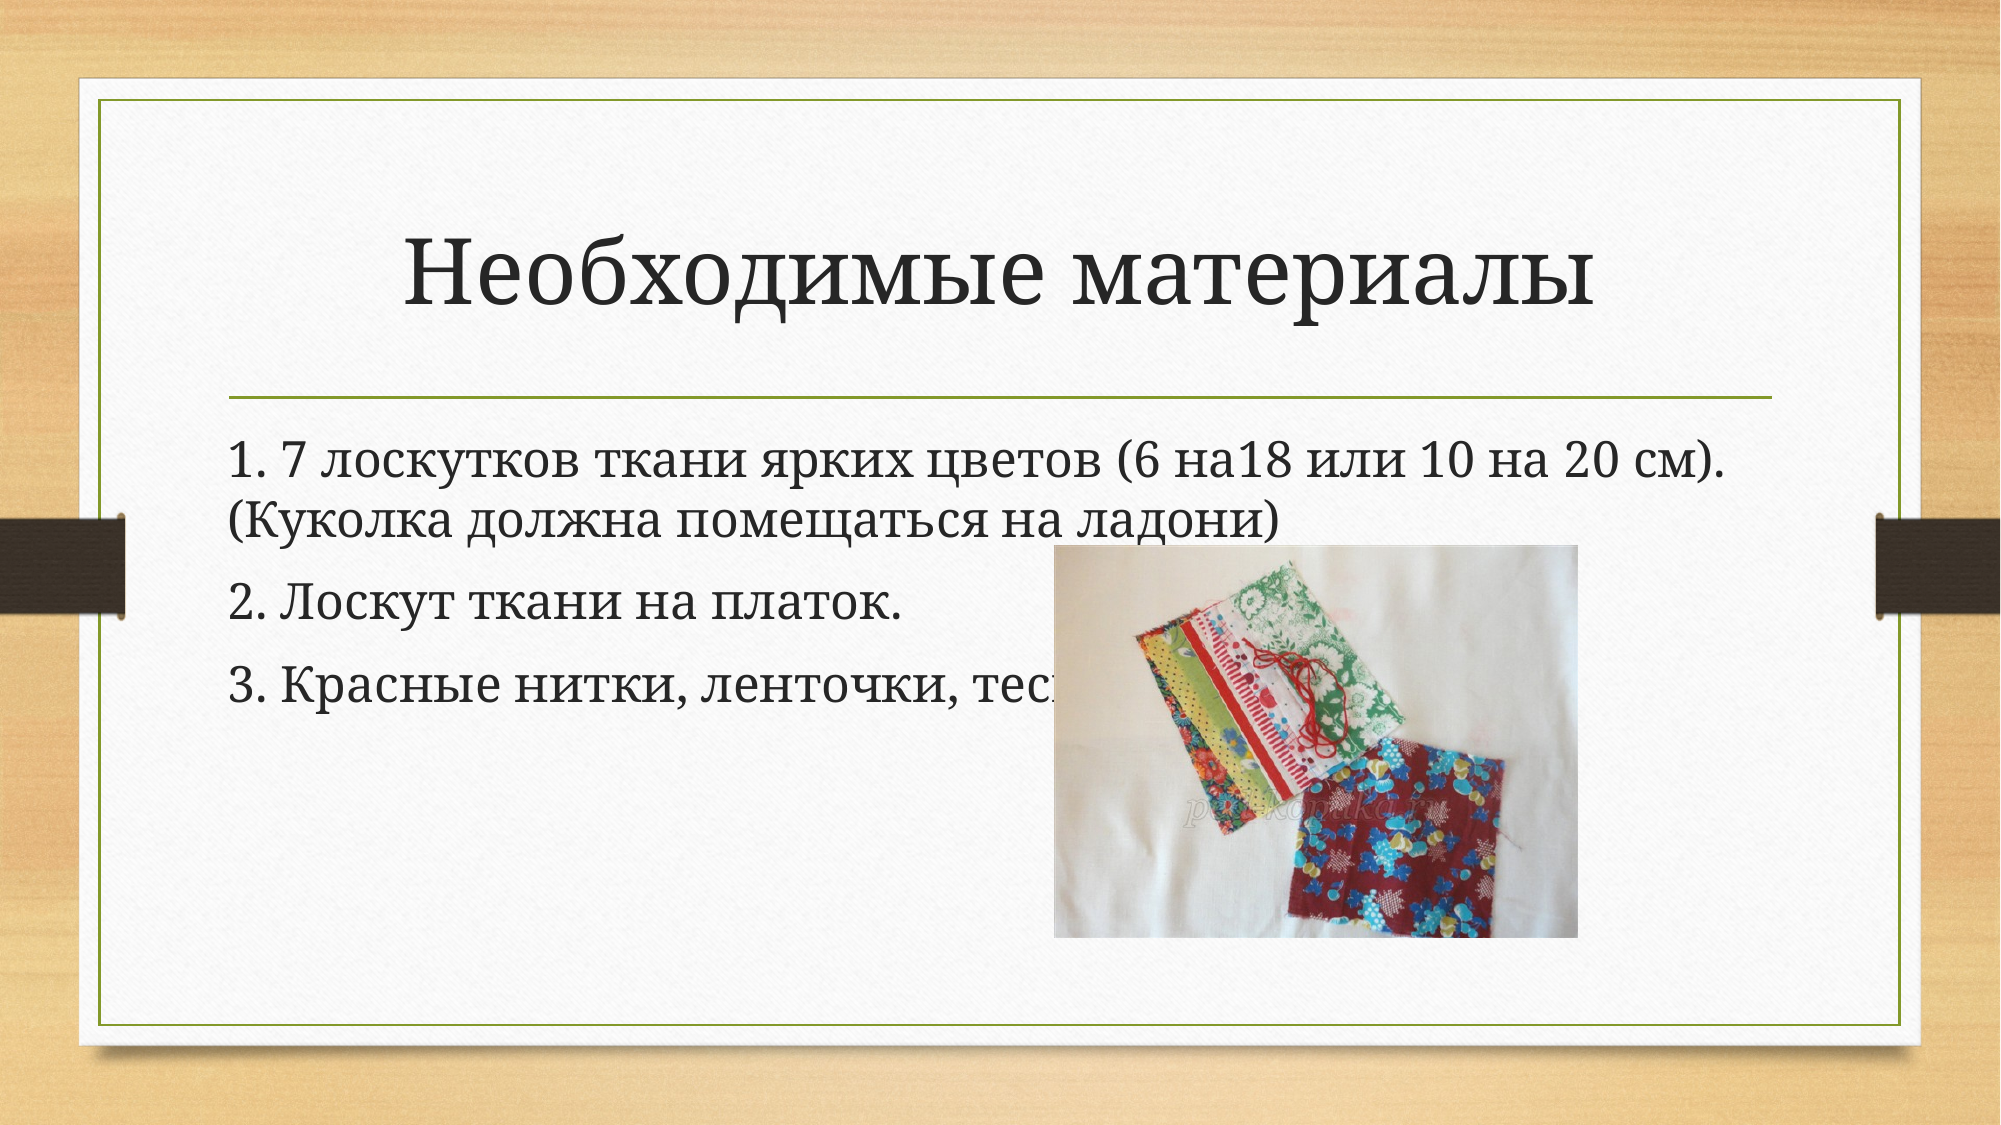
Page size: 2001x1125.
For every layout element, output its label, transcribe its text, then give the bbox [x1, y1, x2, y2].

picture [0, 0, 2001, 1125]
title Необходимые материалы [212, 161, 1788, 375]
list 1. 7 лоскутков ткани ярких цветов (6 на18 или 10 на 20 см). (Куколка должна помещаться на ладони) 2. Лоскут ткани на платок. 3. Красные нитки, ленточки, тесьма. [212, 419, 1788, 964]
